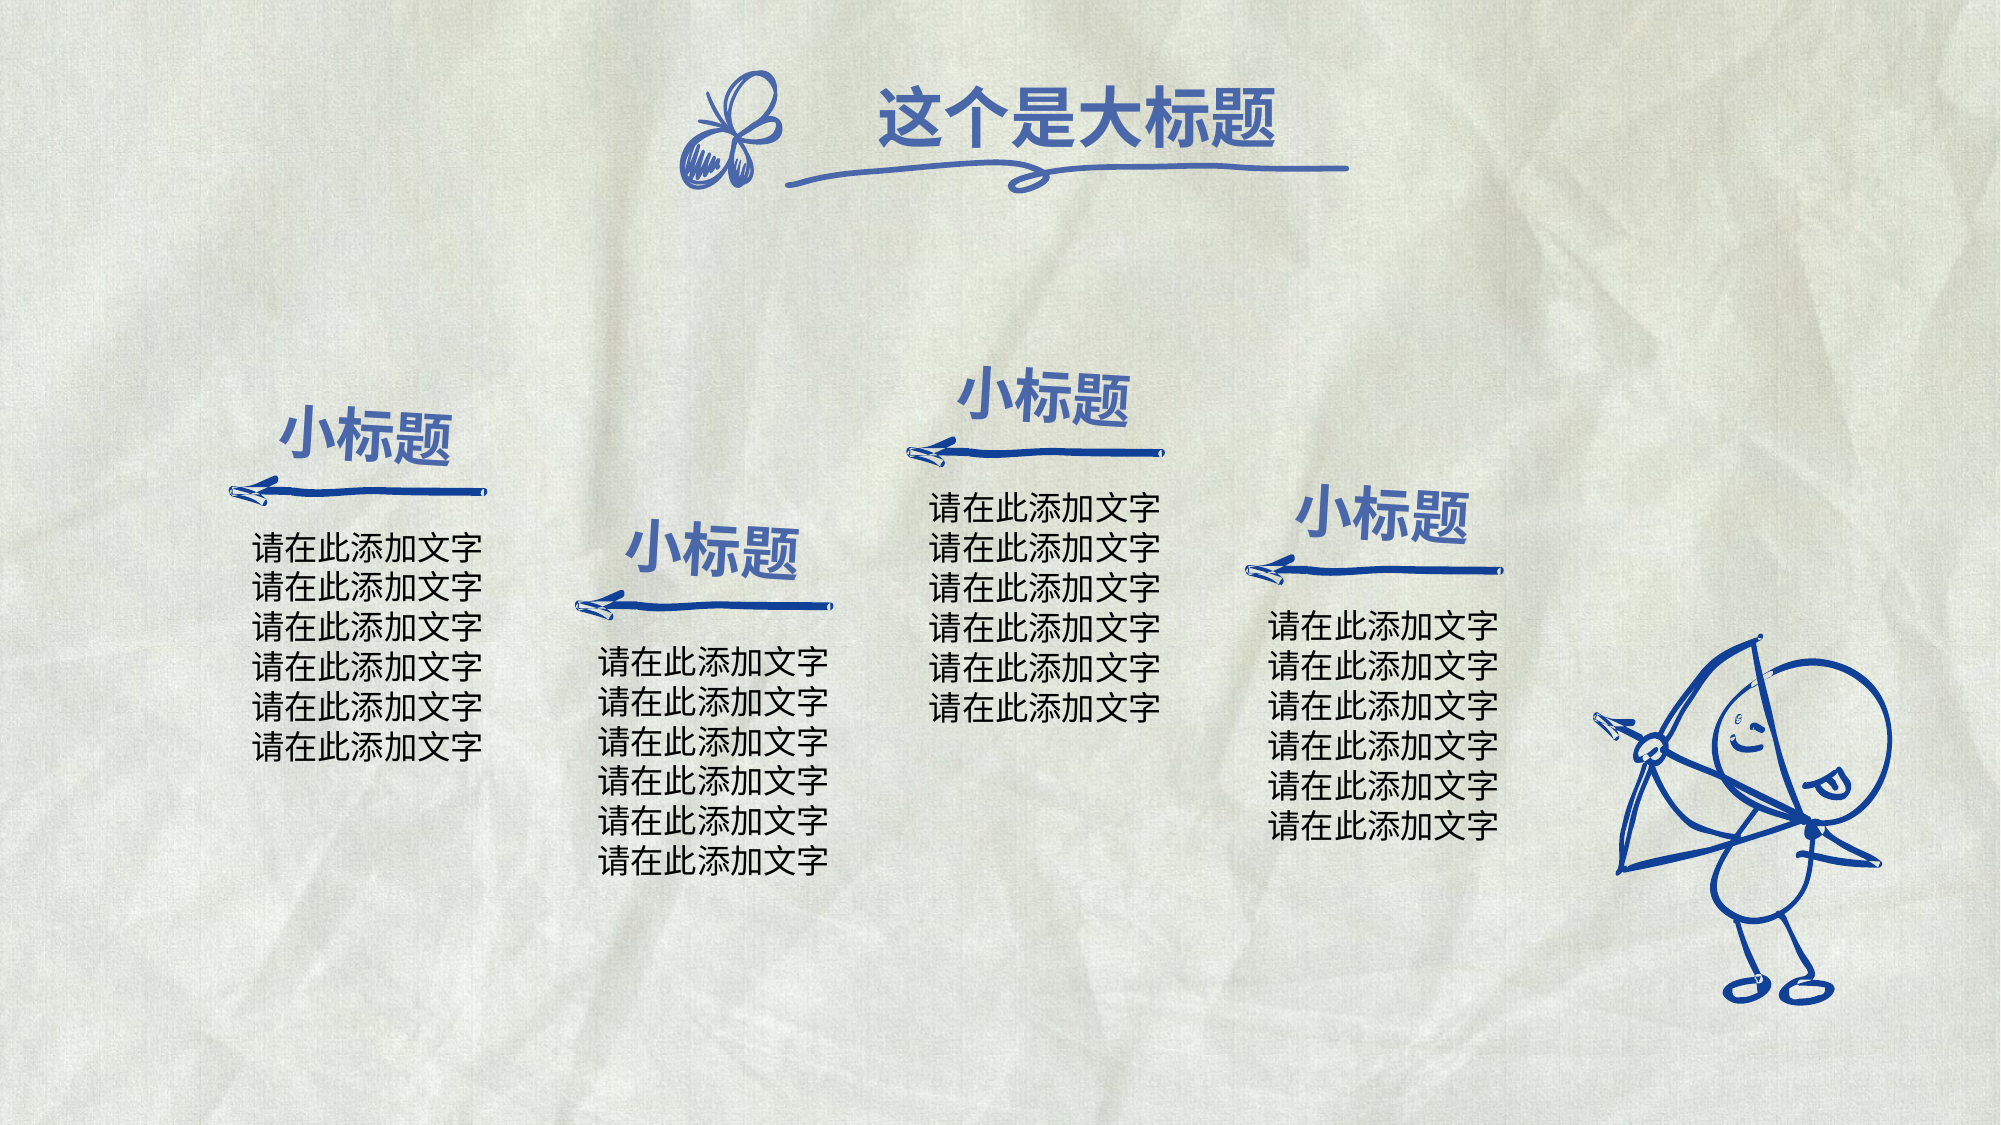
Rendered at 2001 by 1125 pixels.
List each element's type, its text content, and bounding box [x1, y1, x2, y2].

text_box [1253, 513, 1495, 626]
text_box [583, 549, 825, 661]
text_box 请在此添加文字请在此添加文字请在此添加文字请在此添加文字 请在此添加文字 请在此添加文字 [580, 633, 848, 928]
picture [0, 0, 2001, 1125]
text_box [914, 395, 1156, 508]
text_box 小标题 [609, 500, 820, 549]
text_box 小标题 [1280, 464, 1491, 513]
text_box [1591, 633, 1904, 1010]
text_box 请在此添加文字请在此添加文字请在此添加文字请在此添加文字 请在此添加文字 请在此添加文字 [911, 480, 1179, 775]
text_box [237, 434, 478, 547]
text_box 这个是大标题 [862, 68, 1329, 163]
text_box [784, 163, 1350, 194]
text_box 请在此添加文字请在此添加文字请在此添加文字请在此添加文字 请在此添加文字 请在此添加文字 [233, 519, 502, 814]
text_box 小标题 [941, 346, 1152, 395]
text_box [675, 70, 784, 195]
text_box 小标题 [263, 386, 474, 434]
text_box 请在此添加文字请在此添加文字请在此添加文字请在此添加文字 请在此添加文字 请在此添加文字 [1250, 598, 1518, 893]
